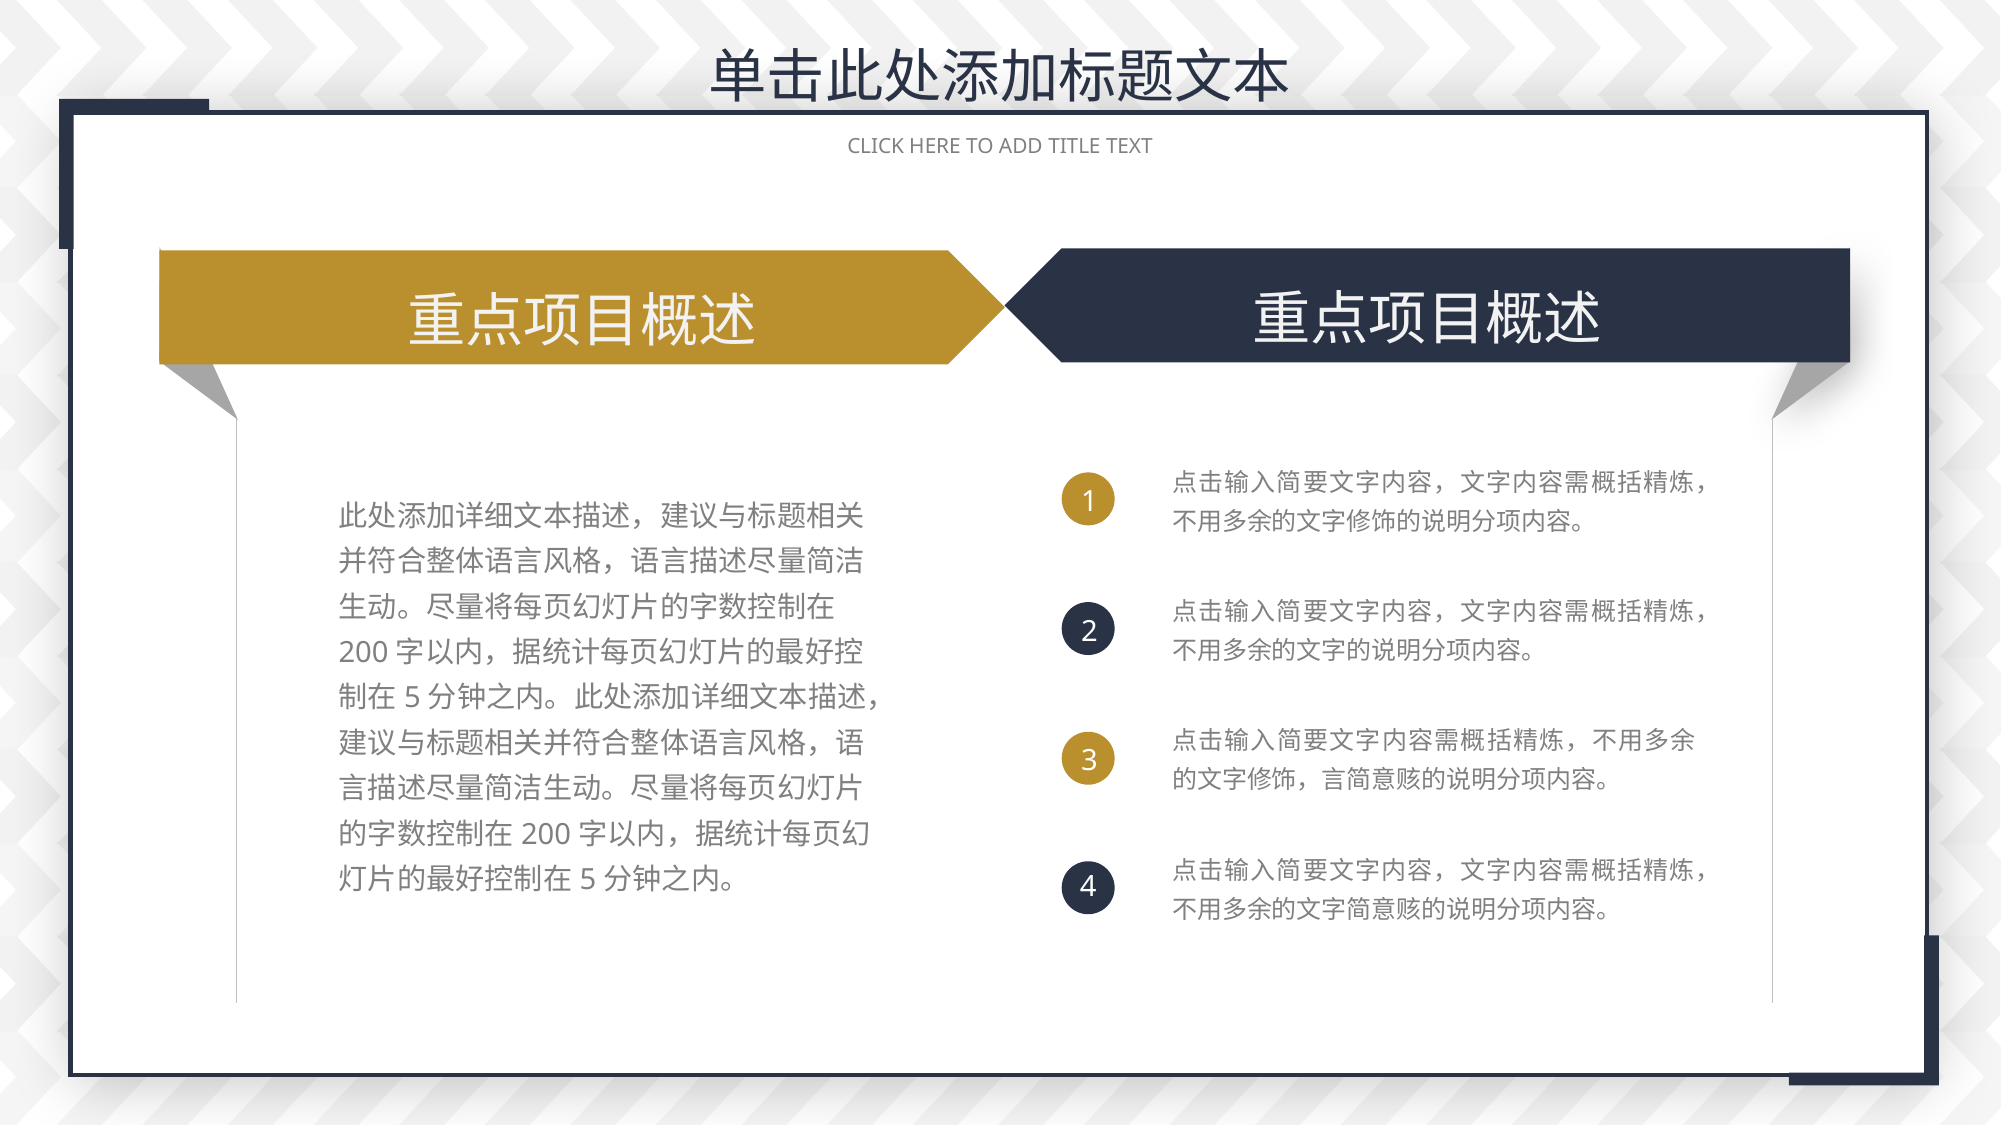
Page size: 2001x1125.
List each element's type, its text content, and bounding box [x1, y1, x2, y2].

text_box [1061, 471, 1115, 526]
text_box 点击输入简要文字内容需概括精炼，不用多余的文字修饰，言简意赅的说明分项内容。 [1172, 715, 1697, 794]
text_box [1061, 731, 1115, 785]
text_box 点击输入简要文字内容，文字内容需概括精炼，不用多余的文字修饰的说明分项内容。 [1172, 457, 1697, 536]
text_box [159, 365, 238, 1003]
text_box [1061, 856, 1115, 915]
text_box 点击输入简要文字内容，文字内容需概括精炼，不用多余的文字的说明分项内容。 [1172, 586, 1697, 665]
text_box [1004, 248, 1851, 363]
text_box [1061, 601, 1115, 655]
text_box 点击输入简要文字内容，文字内容需概括精炼，不用多余的文字简意赅的说明分项内容。 [1172, 845, 1697, 923]
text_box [1771, 363, 1851, 1003]
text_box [159, 250, 1005, 365]
text_box 此处添加详细文本描述，建议与标题相关并符合整体语言风格，语言描述尽量简洁生动。尽量将每页幻灯片的字数控制在200字以内，据统计每页幻灯片的最好控制在5分钟之内。此处添加详细文本描述，建议与标题相关并符合整体语言风格，语言描述尽量简洁生动。尽量将每页幻灯片的字数控制在200字以内，据统计每页幻灯片的最好控制在5分钟之内。 [338, 486, 881, 987]
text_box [609, 18, 1391, 163]
